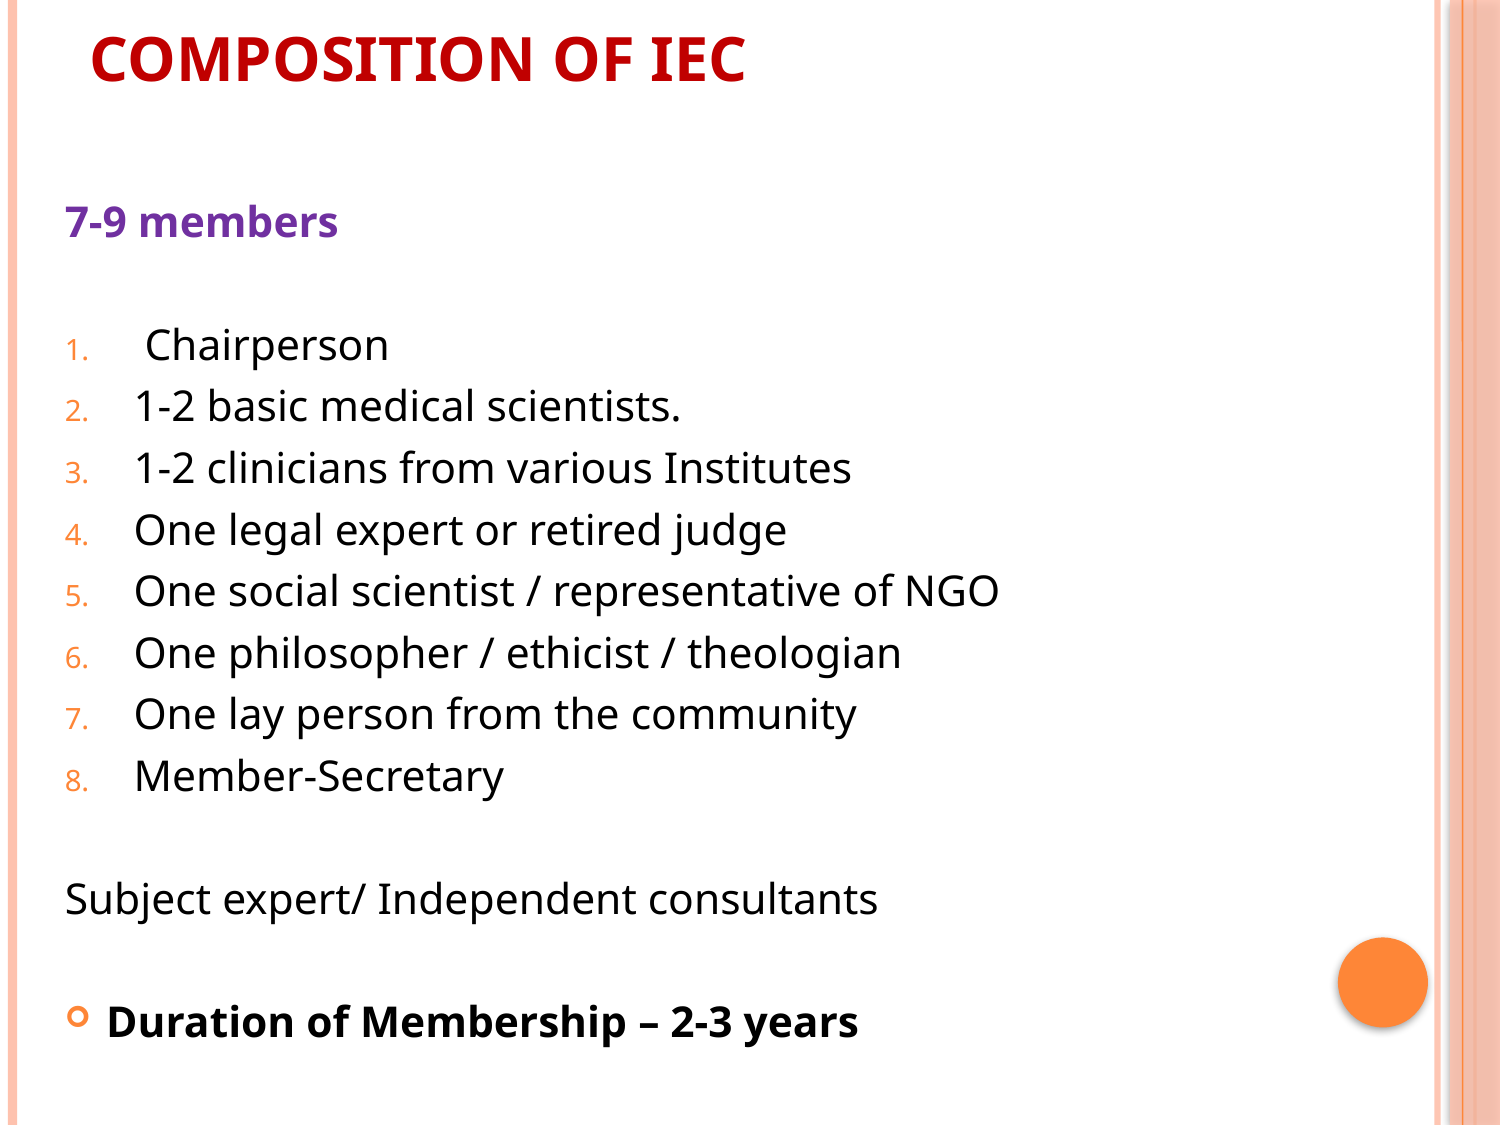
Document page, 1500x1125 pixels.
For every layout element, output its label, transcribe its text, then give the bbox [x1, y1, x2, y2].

list 7-9 members Chairperson 1-2 basic medical scientists. 1-2 clinicians from various Institutes One legal expert or retired judge One social scientist / representative of NGO One philosopher / ethicist / theologian One lay person from the community Member-Secretary Subject expert/ Independent consultants Duration of Membership – 2-3 years [50, 187, 1450, 1062]
title Composition of IEC [75, 12, 1300, 175]
